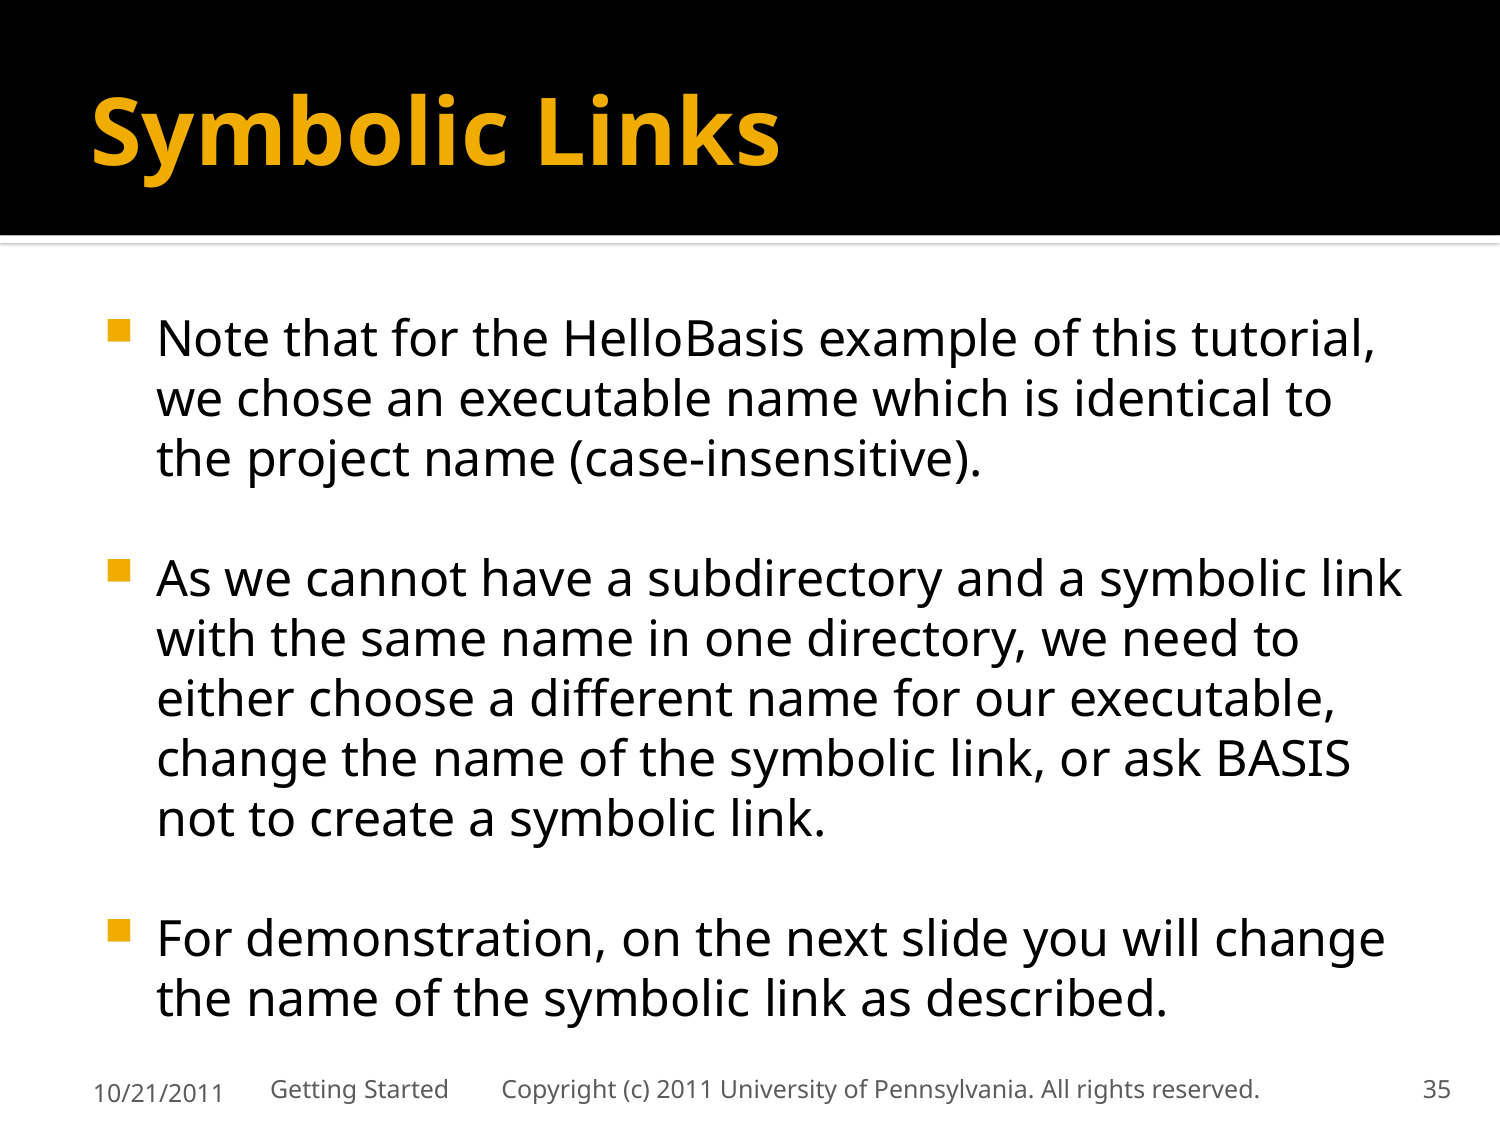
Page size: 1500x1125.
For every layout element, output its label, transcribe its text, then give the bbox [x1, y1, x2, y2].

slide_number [75, 1062, 238, 1108]
footer Getting Started Copyright (c) 2011 University of Pennsylvania. All rights reserved. [262, 1062, 1337, 1108]
title Symbolic Links [75, 25, 1425, 231]
slide_number 35 [1345, 1062, 1467, 1108]
list Note that for the HelloBasis example of this tutorial, we chose an executable name which is identical to the project name (case-insensitive). As we cannot have a subdirectory and a symbolic link with the same name in one directory, we need to either choose a different name for our executable, change the name of the symbolic link, or ask BASIS not to create a symbolic link. For demonstration, on the next slide you will change the name of the symbolic link as described. [75, 291, 1425, 1050]
